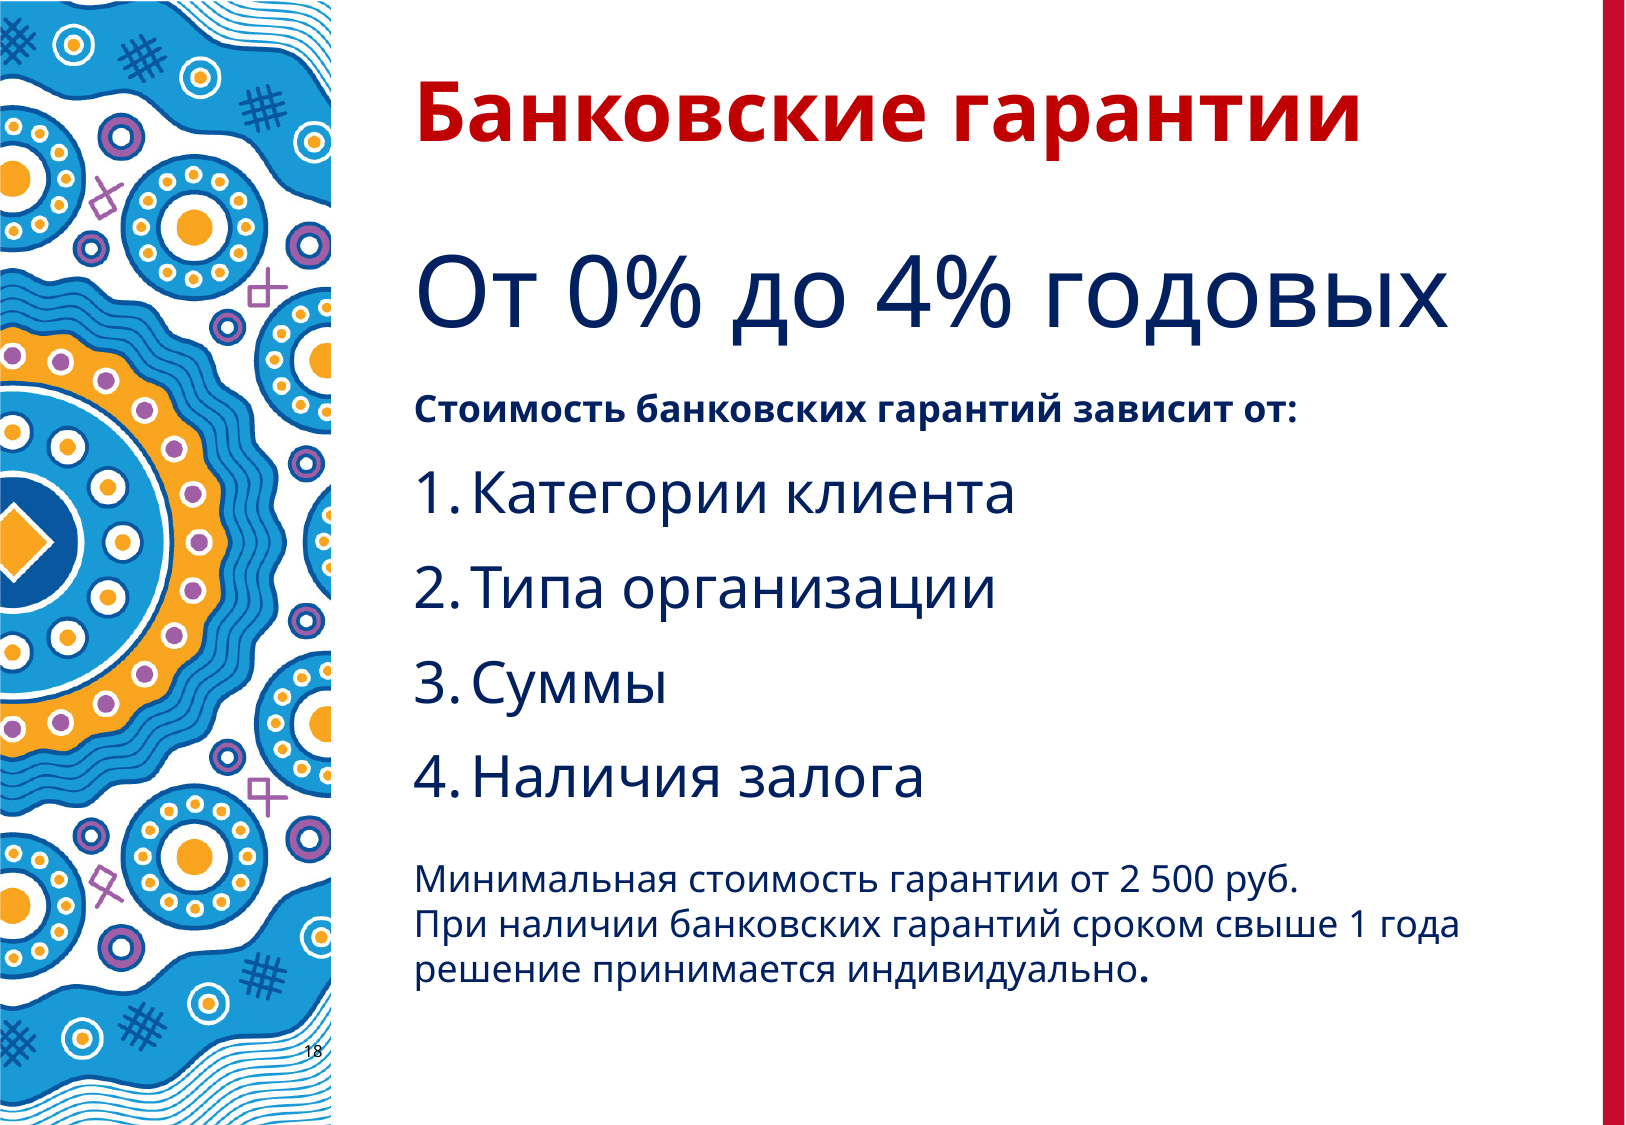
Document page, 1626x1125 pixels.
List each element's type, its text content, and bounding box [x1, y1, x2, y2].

picture [0, 0, 434, 1125]
slide_number 18 [0, 1022, 338, 1083]
text_box От 0% до 4% годовых Стоимость банковских гарантий зависит от: Категории клиента Типа организации Суммы Наличия залога Минимальная стоимость гарантии от 2 500 руб. При наличии банковских гарантий сроком свыше 1 года решение принимается индивидуально. [398, 219, 1510, 997]
title Банковские гарантии [398, 42, 1555, 173]
